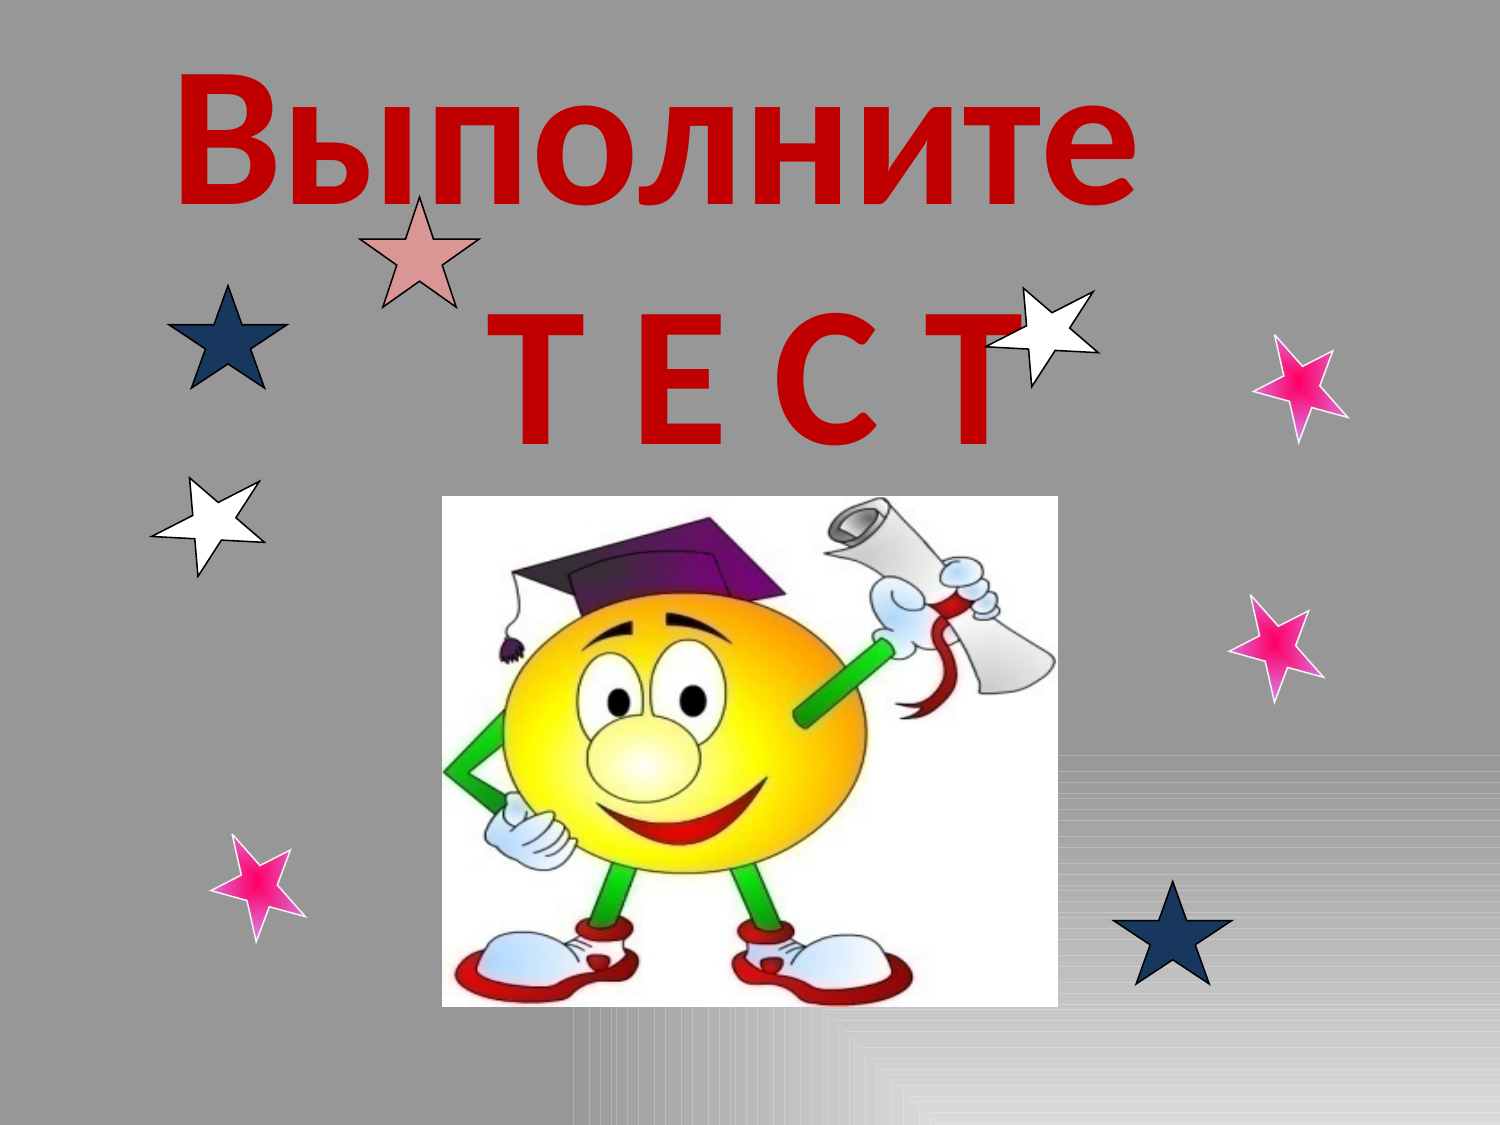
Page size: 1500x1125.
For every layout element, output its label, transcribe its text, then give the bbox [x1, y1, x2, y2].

text_box Выполните Т Е С Т [64, 0, 1353, 492]
text_box [210, 833, 306, 942]
text_box [360, 197, 479, 308]
text_box [985, 288, 1099, 387]
picture [442, 496, 1058, 1007]
text_box [1113, 881, 1232, 984]
text_box [1229, 594, 1324, 703]
text_box [151, 477, 265, 577]
text_box [1253, 334, 1348, 443]
text_box [168, 285, 288, 389]
